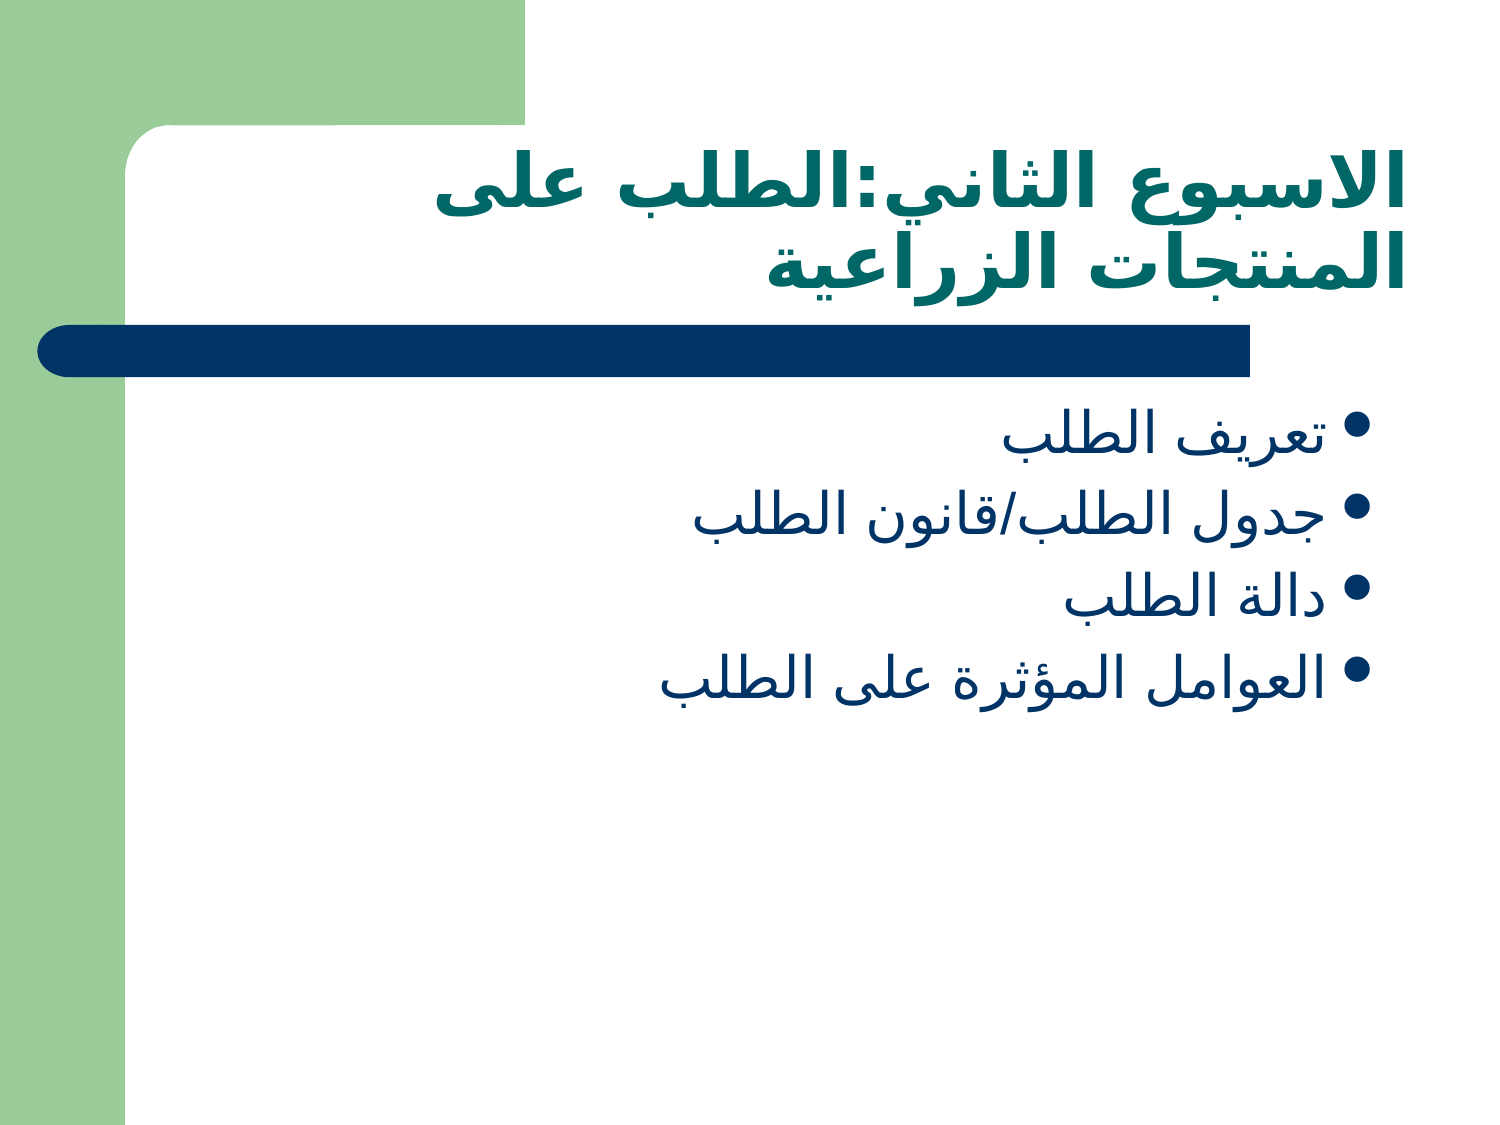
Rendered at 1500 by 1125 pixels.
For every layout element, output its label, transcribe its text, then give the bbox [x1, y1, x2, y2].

list تعريف الطلب جدول الطلب/قانون الطلب دالة الطلب العوامل المؤثرة على الطلب [137, 387, 1400, 999]
title الاسبوع الثاني:الطلب على المنتجات الزراعية [125, 125, 1425, 313]
